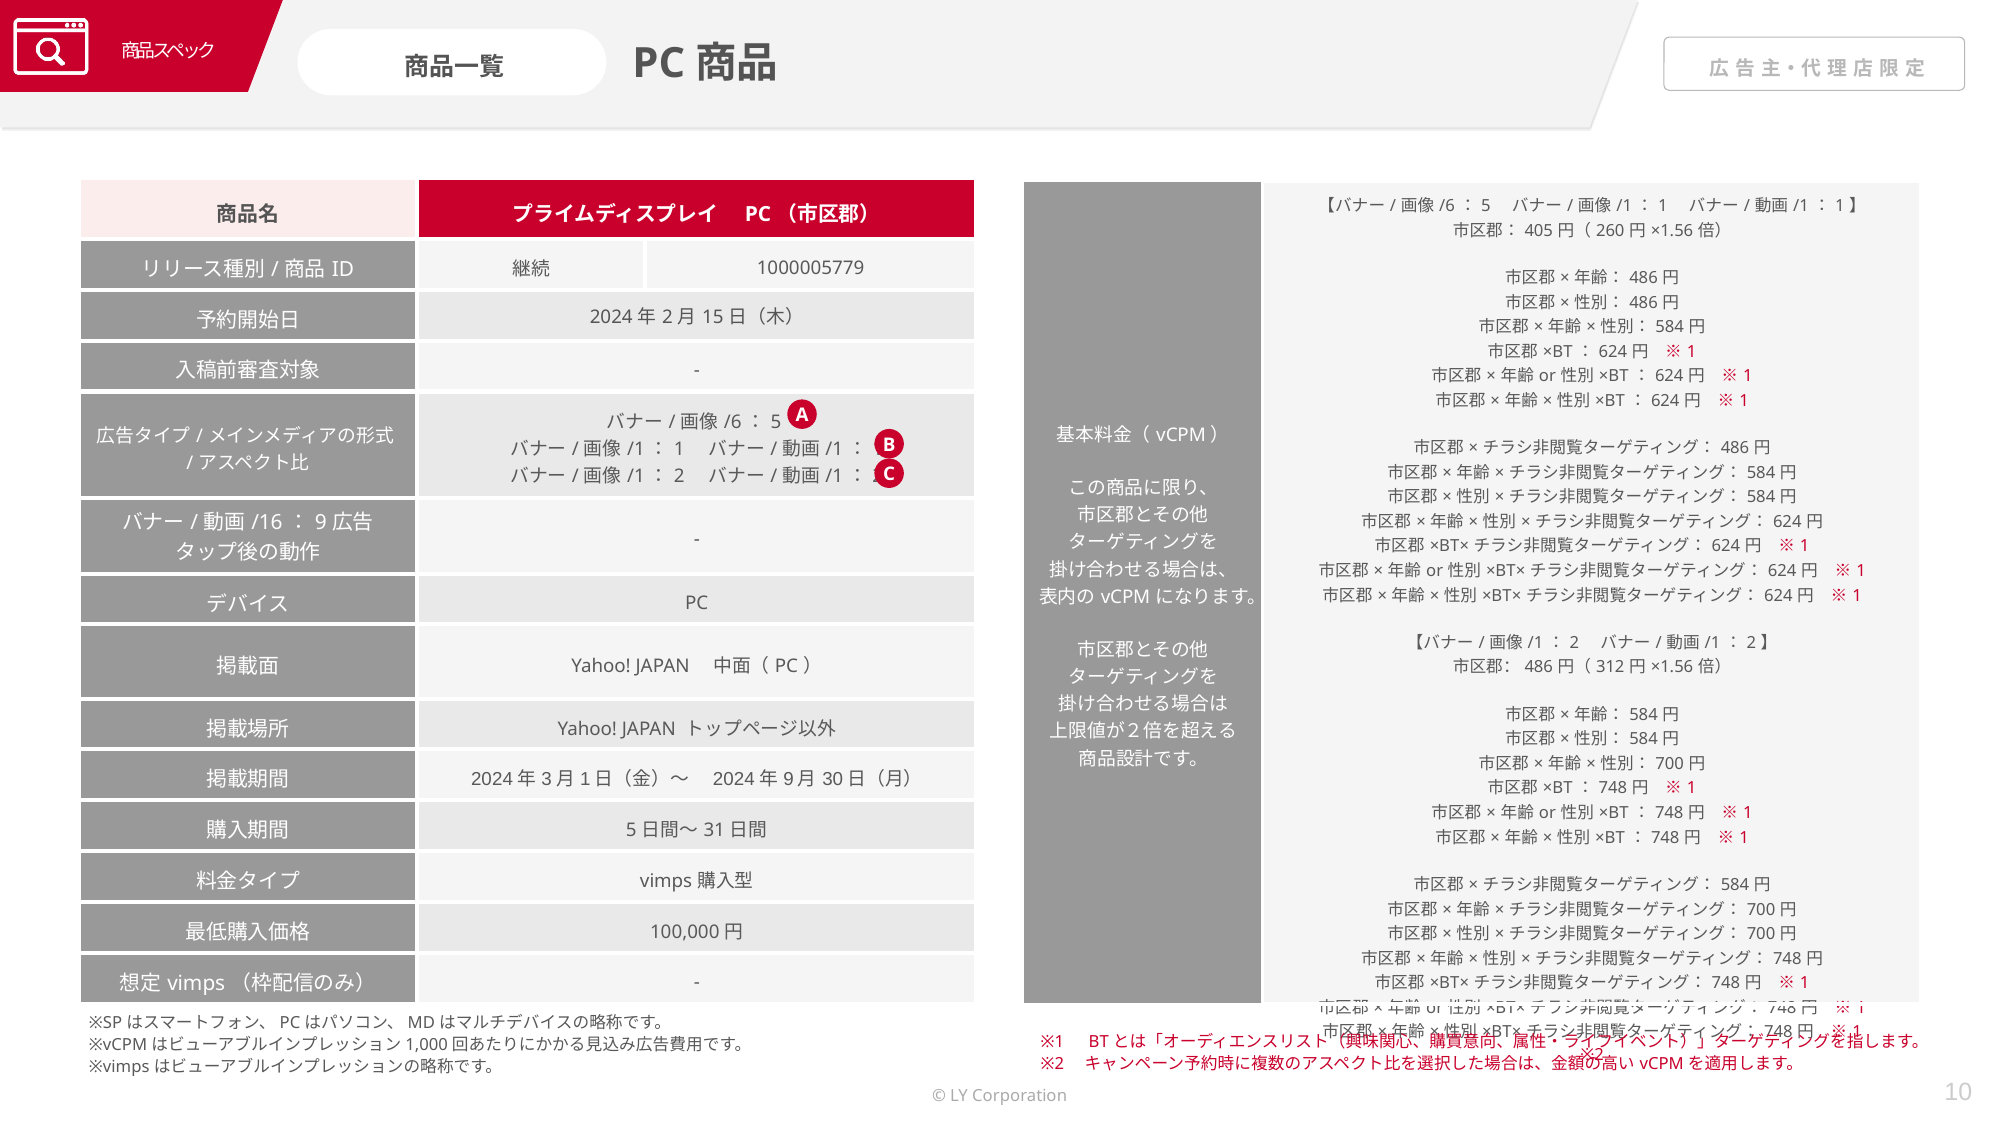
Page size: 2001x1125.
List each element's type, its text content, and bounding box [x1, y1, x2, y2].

text_box ※SPはスマートフォン、PCはパソコン、MDはマルチデバイスの略称です。 ※vCPMはビューアブルインプレッション1,000回あたりにかかる見込み広告費用です。 ※vimpsはビューアブルインプレッションの略称です。 [88, 1010, 756, 1076]
table_cell Yahoo! JAPAN 中面（PC） [419, 626, 974, 697]
table_header 商品名 [81, 180, 415, 237]
table_cell 掲載面 [81, 626, 415, 697]
table_cell 掲載期間 [81, 751, 415, 798]
text_box B [874, 428, 904, 458]
table_cell バナー/画像/6：5 バナー/画像/1：1 バナー/動画/1：1 バナー/画像/1：2 バナー/動画/1：2 [419, 394, 974, 496]
table_cell 掲載場所 [81, 701, 415, 747]
table_header 【バナー/画像/6：5 バナー/画像/1：1 バナー/動画/1：1】 市区郡：405円（260円×1.56倍） 市区郡×年齢：486円 市区郡×性別：486円 市区郡×年齢×性別：584円 市区郡×BT：624円 ※1 市区郡×年齢or性別×BT：624円 ※1 市区郡×年齢×性別×BT：624円 ※1 市区郡×チラシ非閲覧ターゲティング：486円 市区郡×年齢×チラシ非閲覧ターゲティング：584円 市区郡×性別×チラシ非閲覧ターゲティング：584円 市区郡×年齢×性別×チラシ非閲覧ターゲティング：624円 市区郡×BT×チラシ非閲覧ターゲティング：624円 ※1 市区郡×年齢or性別×BT×チラシ非閲覧ターゲティング：624円 ※1 市区郡×年齢×性別×BT×チラシ非閲覧ターゲティング：624円 ※1 【バナー/画像/1：2 バナー/動画/1：2】 市区郡：486円（312円×1.56倍） 市区郡×年齢：584円 市区郡×性別：584円 市区郡×年齢×性別：700円 市区郡×BT：748円 ※1 市区郡×年齢or性別×BT：748円 ※1 市区郡×年齢×性別×BT：748円 ※1 市区郡×チラシ非閲覧ターゲティング：584円 市区郡×年齢×チラシ非閲覧ターゲティング：700円 市区郡×性別×チラシ非閲覧ターゲティング：700円 市区郡×年齢×性別×チラシ非閲覧ターゲティング：748円 市区郡×BT×チラシ非閲覧ターゲティング：748円 ※1 市区郡×年齢or性別×BT×チラシ非閲覧ターゲティング：748円 ※1 市区郡×年齢×性別×BT×チラシ非閲覧ターゲティング：748円 ※1 ※2 [1264, 183, 1919, 1002]
table_cell 100,000円 [419, 904, 974, 951]
table_cell 2024年3月1日（金）～ 2024年9月30日（月） [419, 751, 974, 798]
text_box ※1 BTとは「オーディエンスリスト（興味関心、購買意向、属性・ライフイベント）」ターゲティングを指します。 ※2 キャンペーン予約時に複数のアスペクト比を選択した場合は、金額の高いvCPMを適用します。 [1040, 1029, 1930, 1096]
table_cell 入稿前審査対象 [81, 343, 415, 389]
table_cell 想定vimps（枠配信のみ） [81, 955, 415, 1002]
table_cell 1000005779 [647, 241, 974, 288]
table_cell Yahoo! JAPAN トップページ以外 [419, 701, 974, 747]
table_cell 料金タイプ [81, 853, 415, 900]
table_cell - [419, 343, 974, 389]
text_box A [787, 399, 817, 429]
table_cell vimps購入型 [419, 853, 974, 900]
list PC商品 [632, 33, 1506, 89]
table_cell 最低購入価格 [81, 904, 415, 951]
picture [8, 4, 92, 87]
table_cell 広告タイプ/メインメディアの形式/アスペクト比 [81, 394, 415, 496]
table_cell 購入期間 [81, 802, 415, 849]
table_cell ‐ [419, 500, 974, 572]
table_cell デバイス [81, 576, 415, 622]
table_cell 5日間～31日間 [419, 802, 974, 849]
table_cell 継続 [419, 241, 643, 288]
table_cell バナー/動画/16：9広告 タップ後の動作 [81, 500, 415, 572]
text_box 商品一覧 [297, 28, 611, 100]
table_cell 予約開始日 [81, 292, 415, 339]
table_cell 2024年2月15日（木） [419, 292, 974, 339]
table_header 基本料金（vCPM） この商品に限り、 市区郡とその他 ターゲティングを 掛け合わせる場合は、 表内のvCPMになります。 市区郡とその他 ターゲティングを 掛け合わせる場合は 上限値が２倍を超える 商品設計です。 [1024, 182, 1261, 1003]
table_cell - [419, 955, 974, 1002]
text_box C [874, 458, 904, 488]
table_cell リリース種別/商品ID [81, 241, 415, 288]
table_header プライムディスプレイ PC（市区郡） [419, 180, 974, 237]
list 商品スペック [97, 13, 240, 81]
table_cell PC [419, 576, 974, 622]
